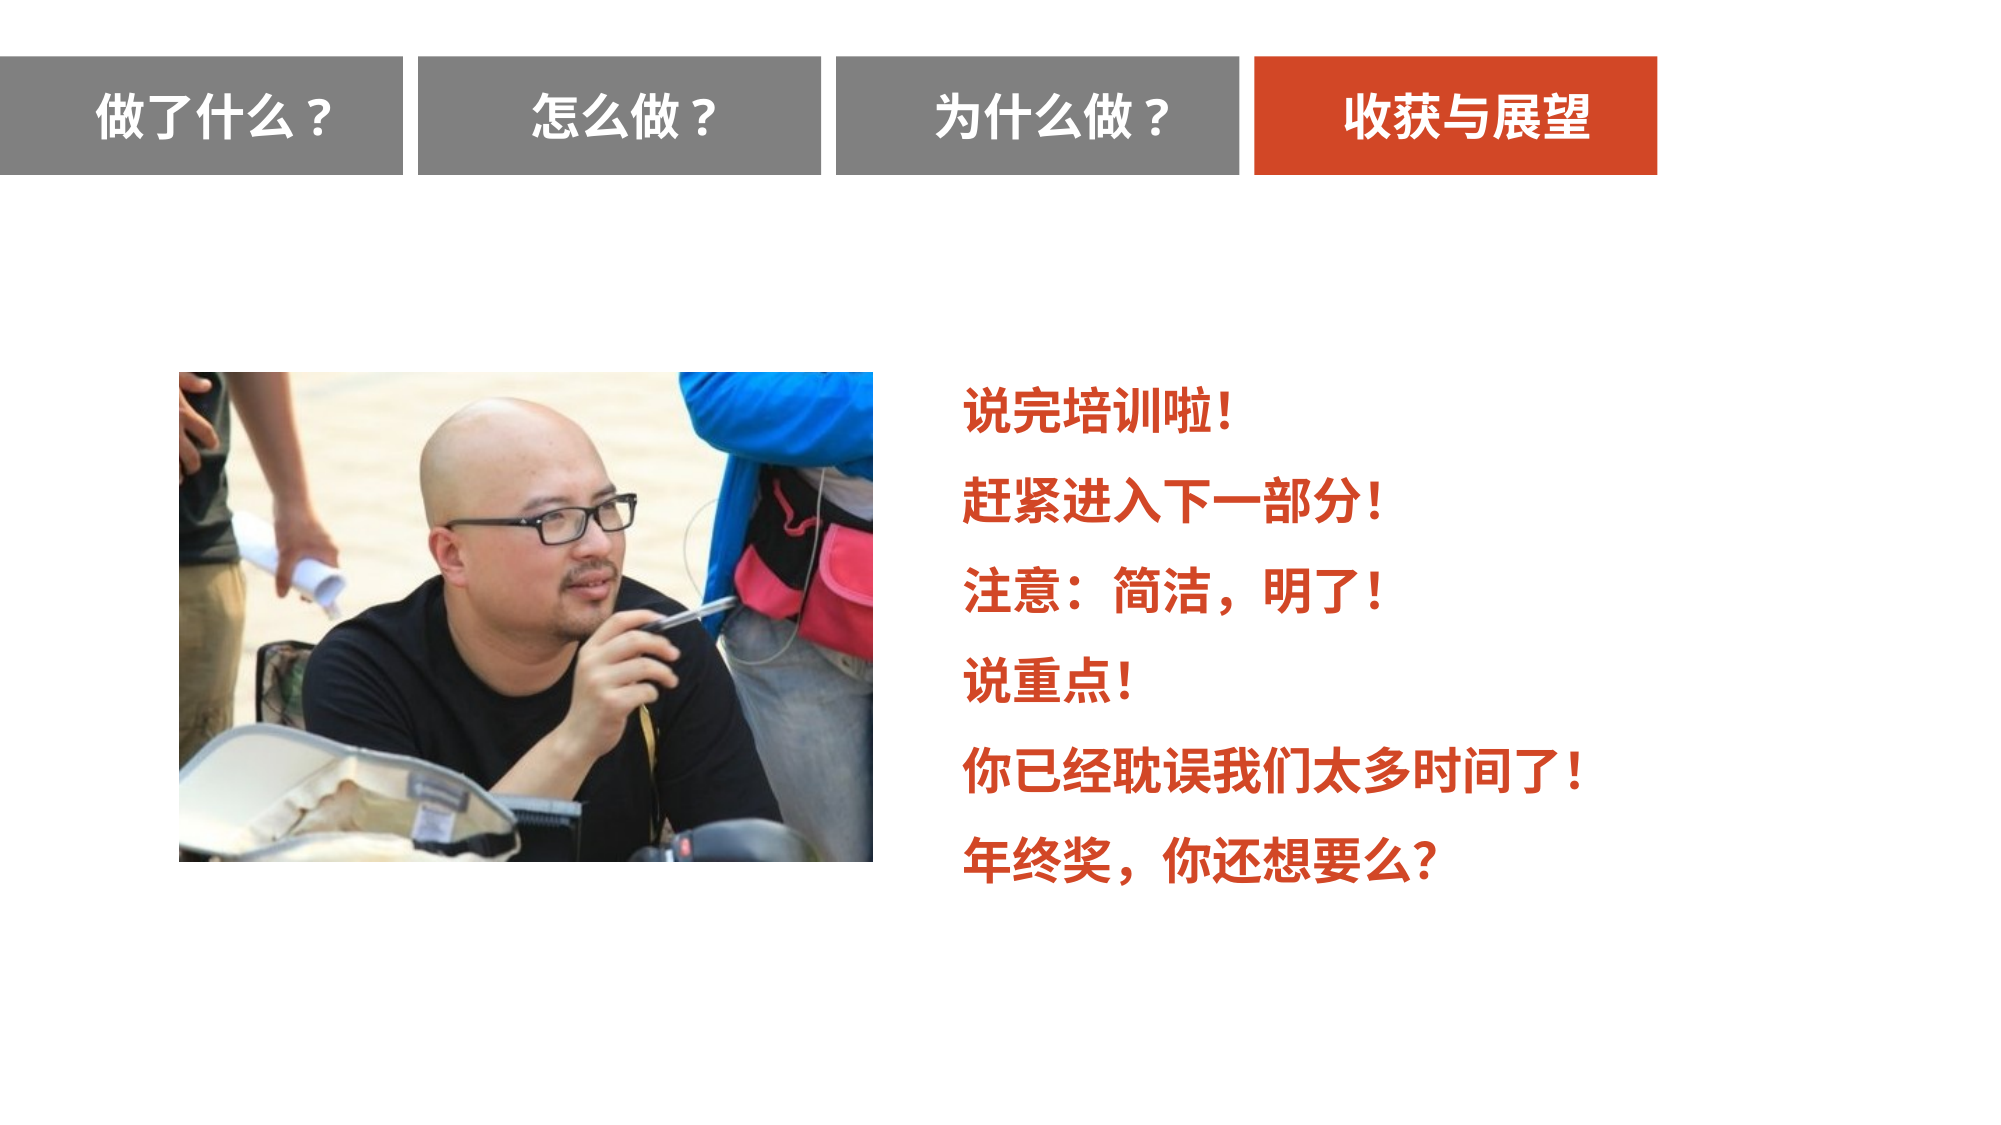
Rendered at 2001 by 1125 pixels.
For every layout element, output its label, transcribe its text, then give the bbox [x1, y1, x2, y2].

text_box [417, 55, 822, 176]
text_box 怎么做? [515, 77, 731, 153]
text_box 说完培训啦！ 赶紧进入下一部分！ 注意：简洁，明了！ 说重点！ 你已经耽误我们太多时间了！ 年终奖，你还想要么？ [947, 342, 1706, 898]
picture [179, 372, 873, 862]
text_box 为什么做? [918, 77, 1184, 153]
text_box [0, 55, 404, 176]
text_box 做了什么? [80, 77, 347, 153]
text_box [835, 55, 1240, 176]
text_box [1253, 55, 1658, 176]
text_box 收获与展望 [1327, 77, 1608, 153]
